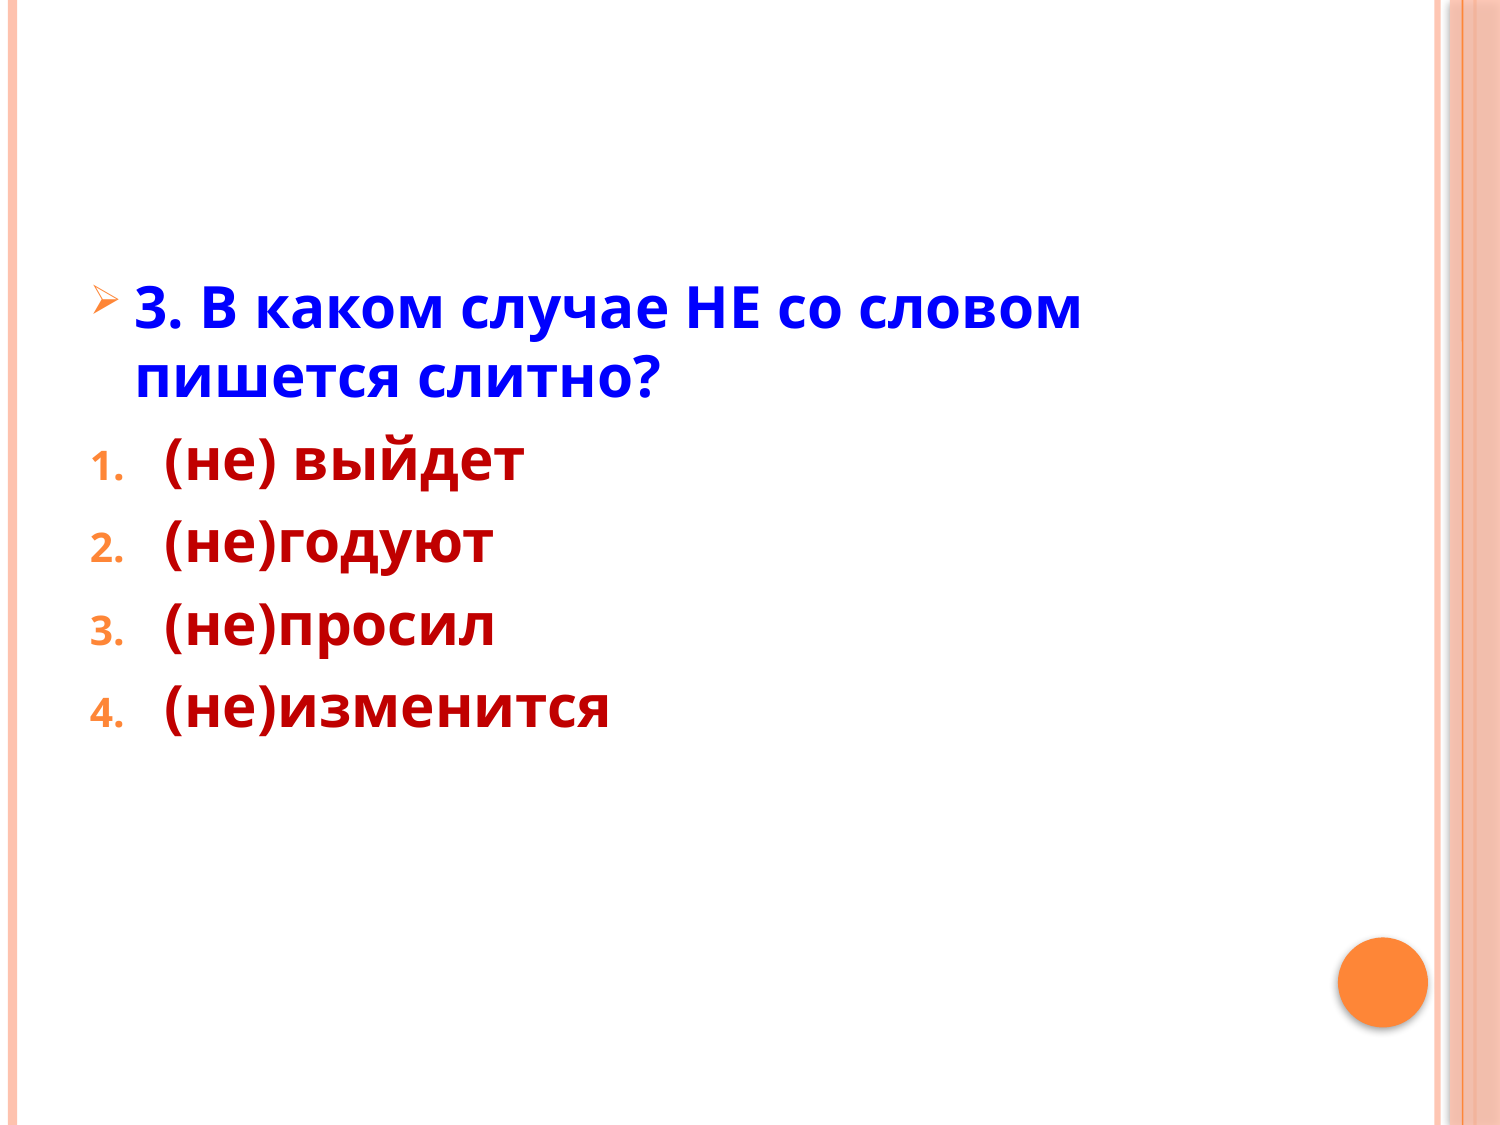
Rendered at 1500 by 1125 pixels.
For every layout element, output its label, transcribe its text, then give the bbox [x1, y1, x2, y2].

list 3. В каком случае НЕ со словом пишется слитно? (не) выйдет (не)годуют (не)просил (не)изменится [75, 262, 1300, 1062]
